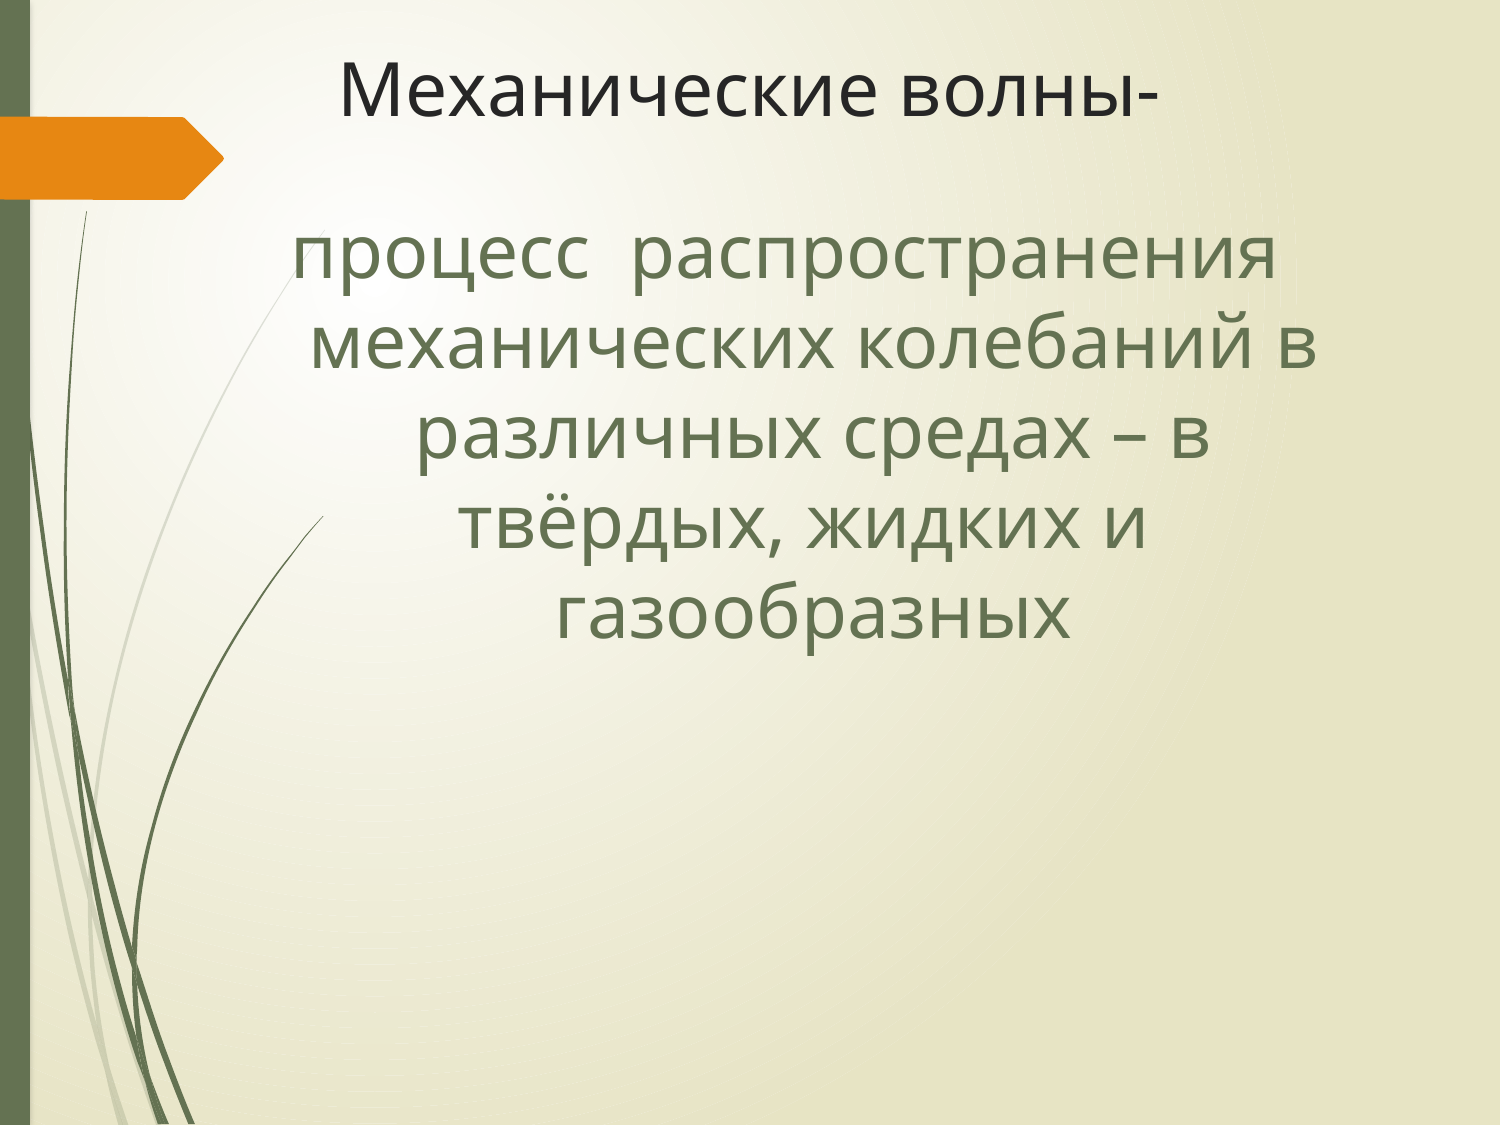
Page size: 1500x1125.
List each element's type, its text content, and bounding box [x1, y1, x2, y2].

list процесс распространения механических колебаний в различных средах – в твёрдых, жидких и газообразных [171, 196, 1400, 740]
title Механические волны- [49, 34, 1450, 159]
